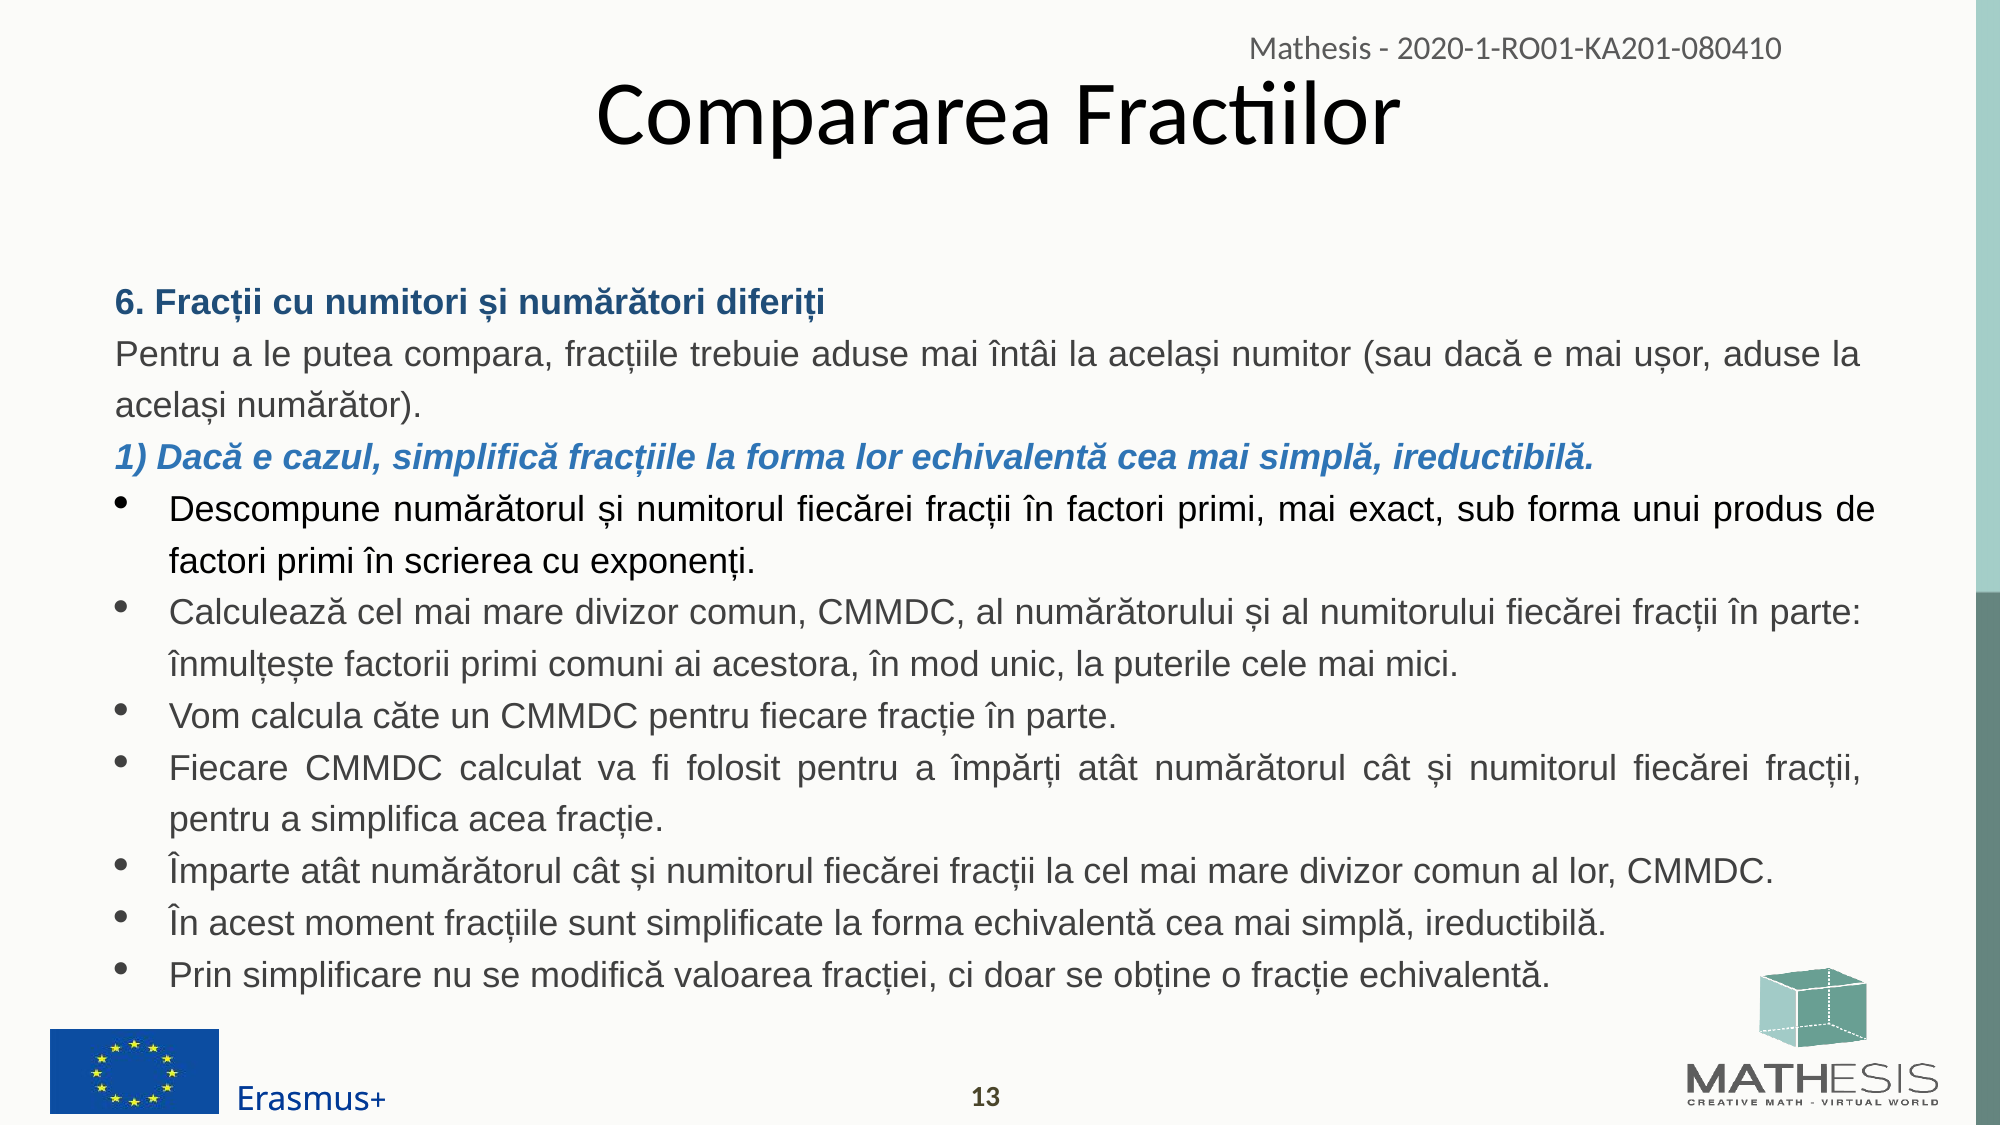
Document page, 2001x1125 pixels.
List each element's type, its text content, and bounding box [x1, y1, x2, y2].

title Compararea Fractiilor [99, 45, 1900, 233]
list 6. Fracții cu numitori și numărători diferiți Pentru a le putea compara, fracțiile trebuie aduse mai întâi la același numitor (sau dacă e mai ușor, aduse la același numărător). 1) Dacă e cazul, simplifică fracțiile la forma lor echivalentă cea mai simplă, ireductibilă. Descompune numărătorul și numitorul fiecărei fracții în factori primi, mai exact, sub forma unui produs de factori primi în scrierea cu exponenți. Calculează cel mai mare divizor comun, CMMDC, al numărătorului și al numitorului fiecărei fracții în parte: înmulțește factorii primi comuni ai acestora, în mod unic, la puterile cele mai mici. Vom calcula căte un CMMDC pentru fiecare fracție în parte. Fiecare CMMDC calculat va fi folosit pentru a împărți atât numărătorul cât și numitorul fiecărei fracții, pentru a simplifica acea fracție. Împarte atât numărătorul cât și numitorul fiecărei fracții la cel mai mare divizor comun al lor, CMMDC. În acest moment fracțiile sunt simplificate la forma echivalentă cea mai simplă, ireductibilă. Prin simplificare nu se modifică valoarea fracției, ci doar se obține o fracție echivalentă. [99, 262, 1900, 1005]
picture [50, 1029, 219, 1114]
